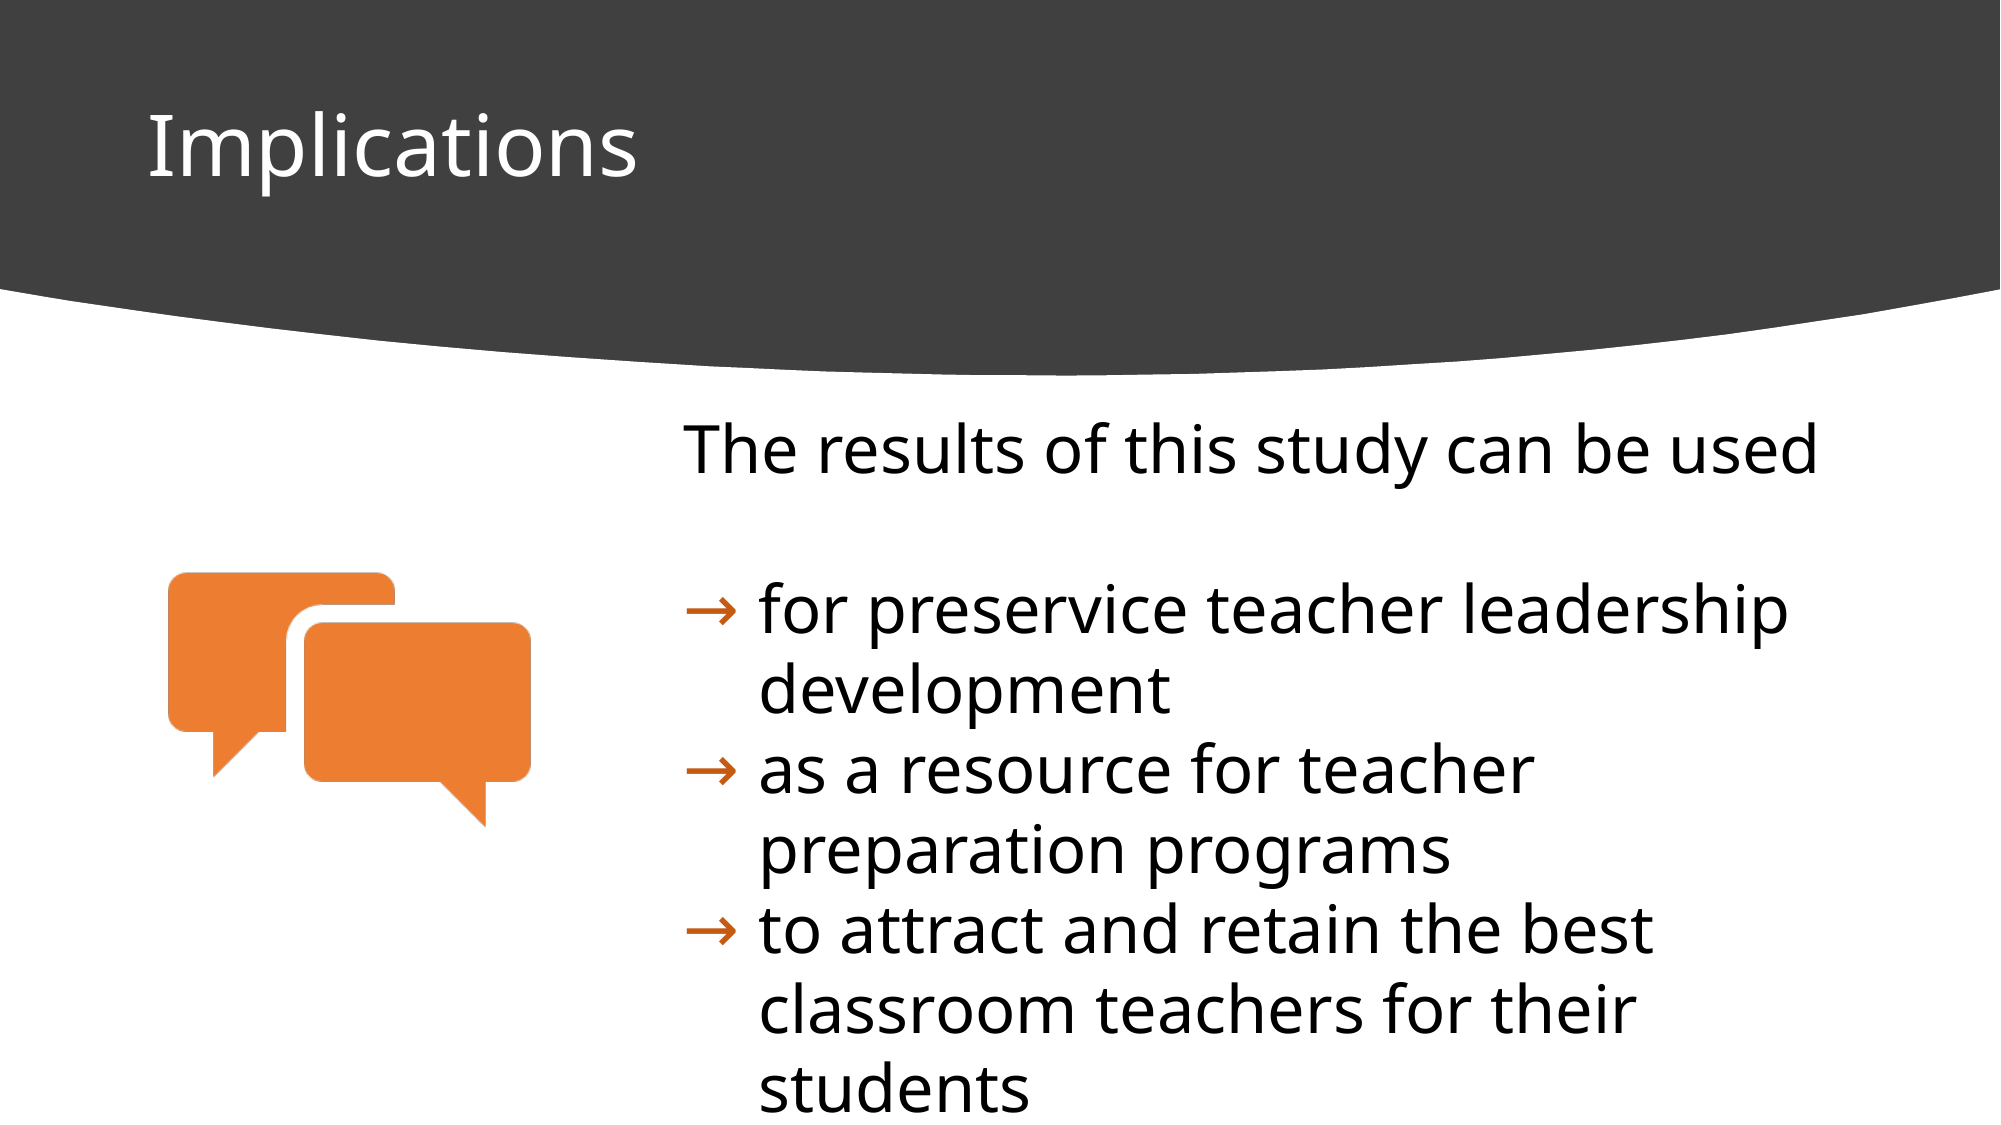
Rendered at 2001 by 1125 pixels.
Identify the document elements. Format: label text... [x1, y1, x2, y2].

text_box [0, 289, 2000, 1125]
text_box [0, 0, 2000, 375]
text_box The results of this study can be used for preservice teacher leadership development as a resource for teacher preparation programs to attract and retain the best classroom teachers for their students [668, 399, 1843, 1125]
picture [132, 482, 567, 918]
title Implications [132, 94, 1817, 305]
